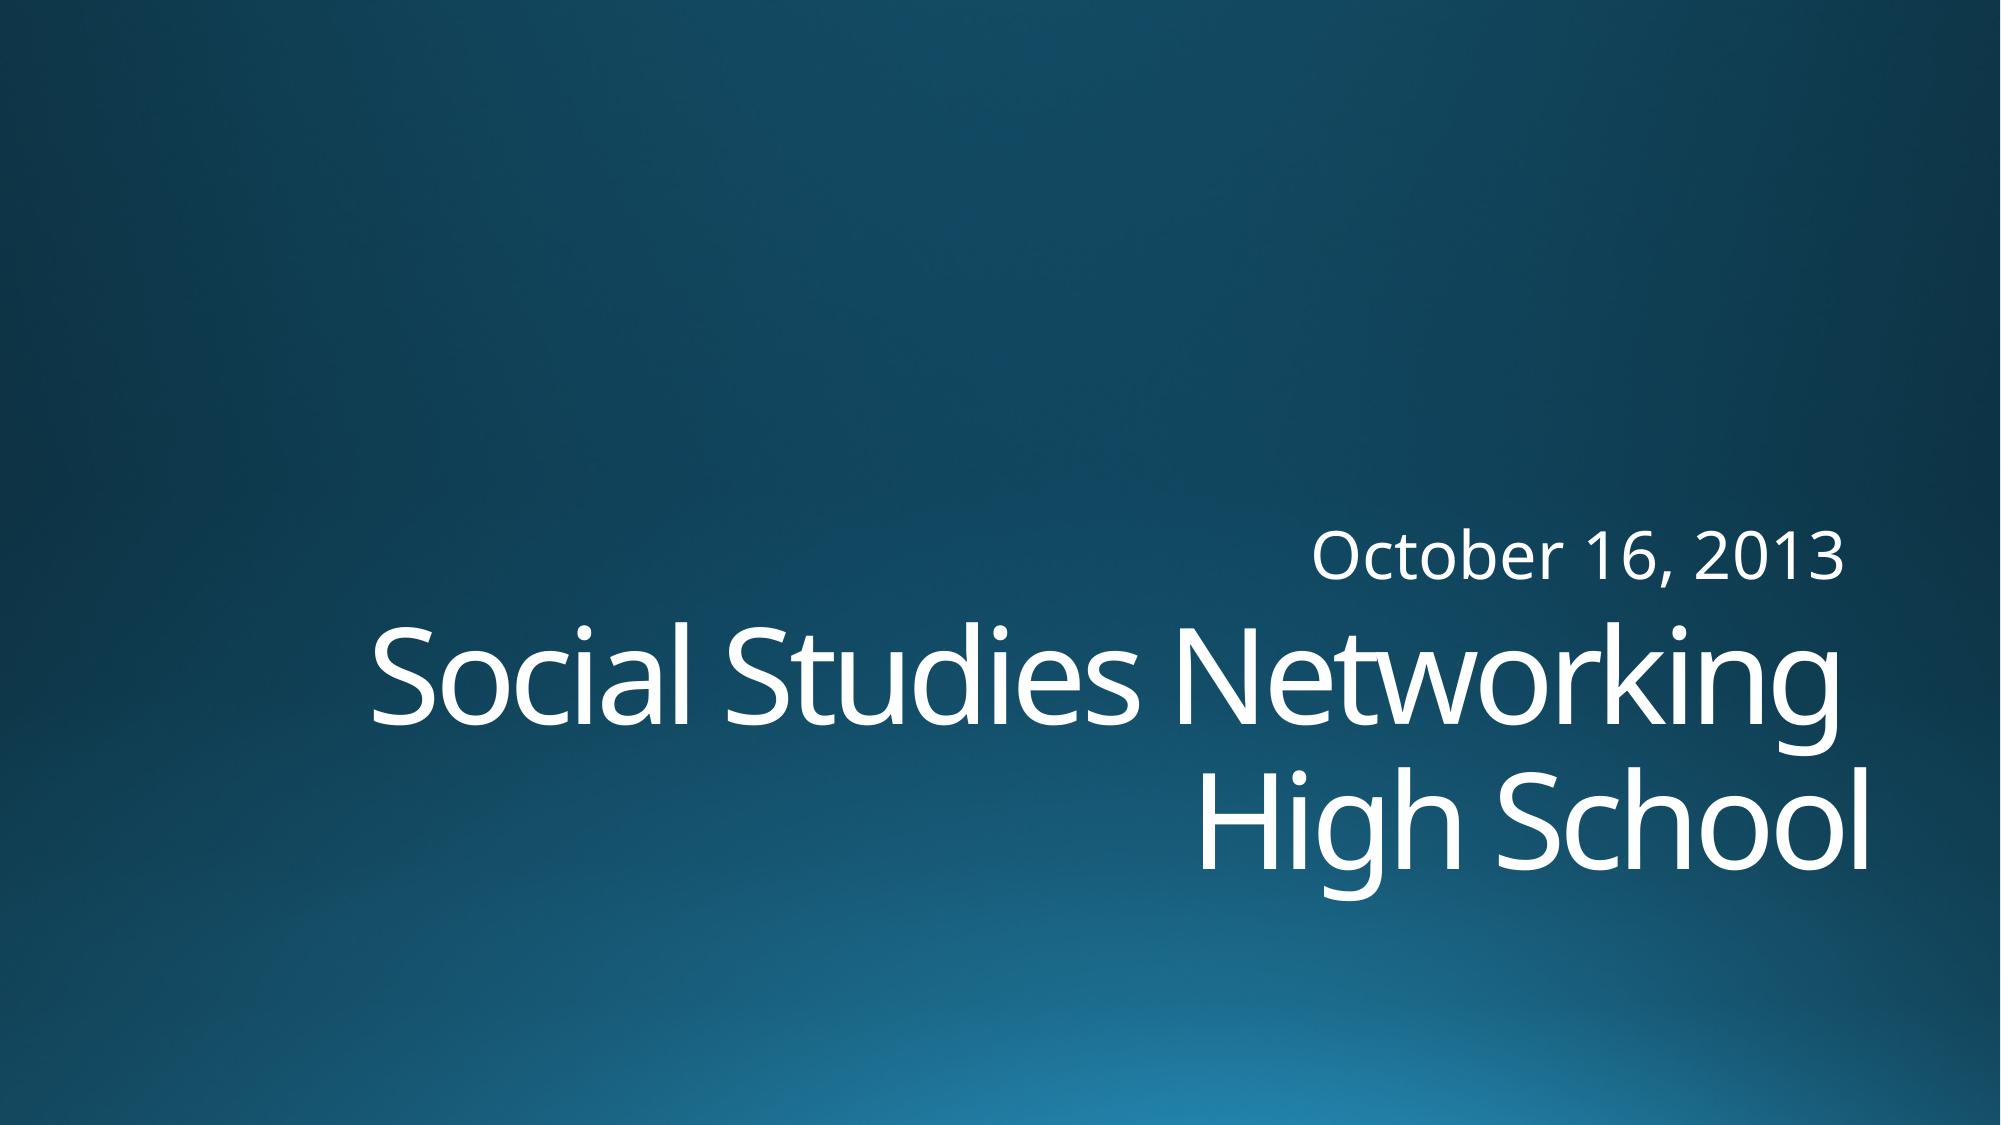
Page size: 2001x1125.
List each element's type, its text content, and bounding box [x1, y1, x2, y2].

subtitle October 16, 2013 [362, 477, 1863, 602]
picture [0, 0, 2001, 1125]
title Social Studies Networking High School [203, 601, 1894, 1002]
